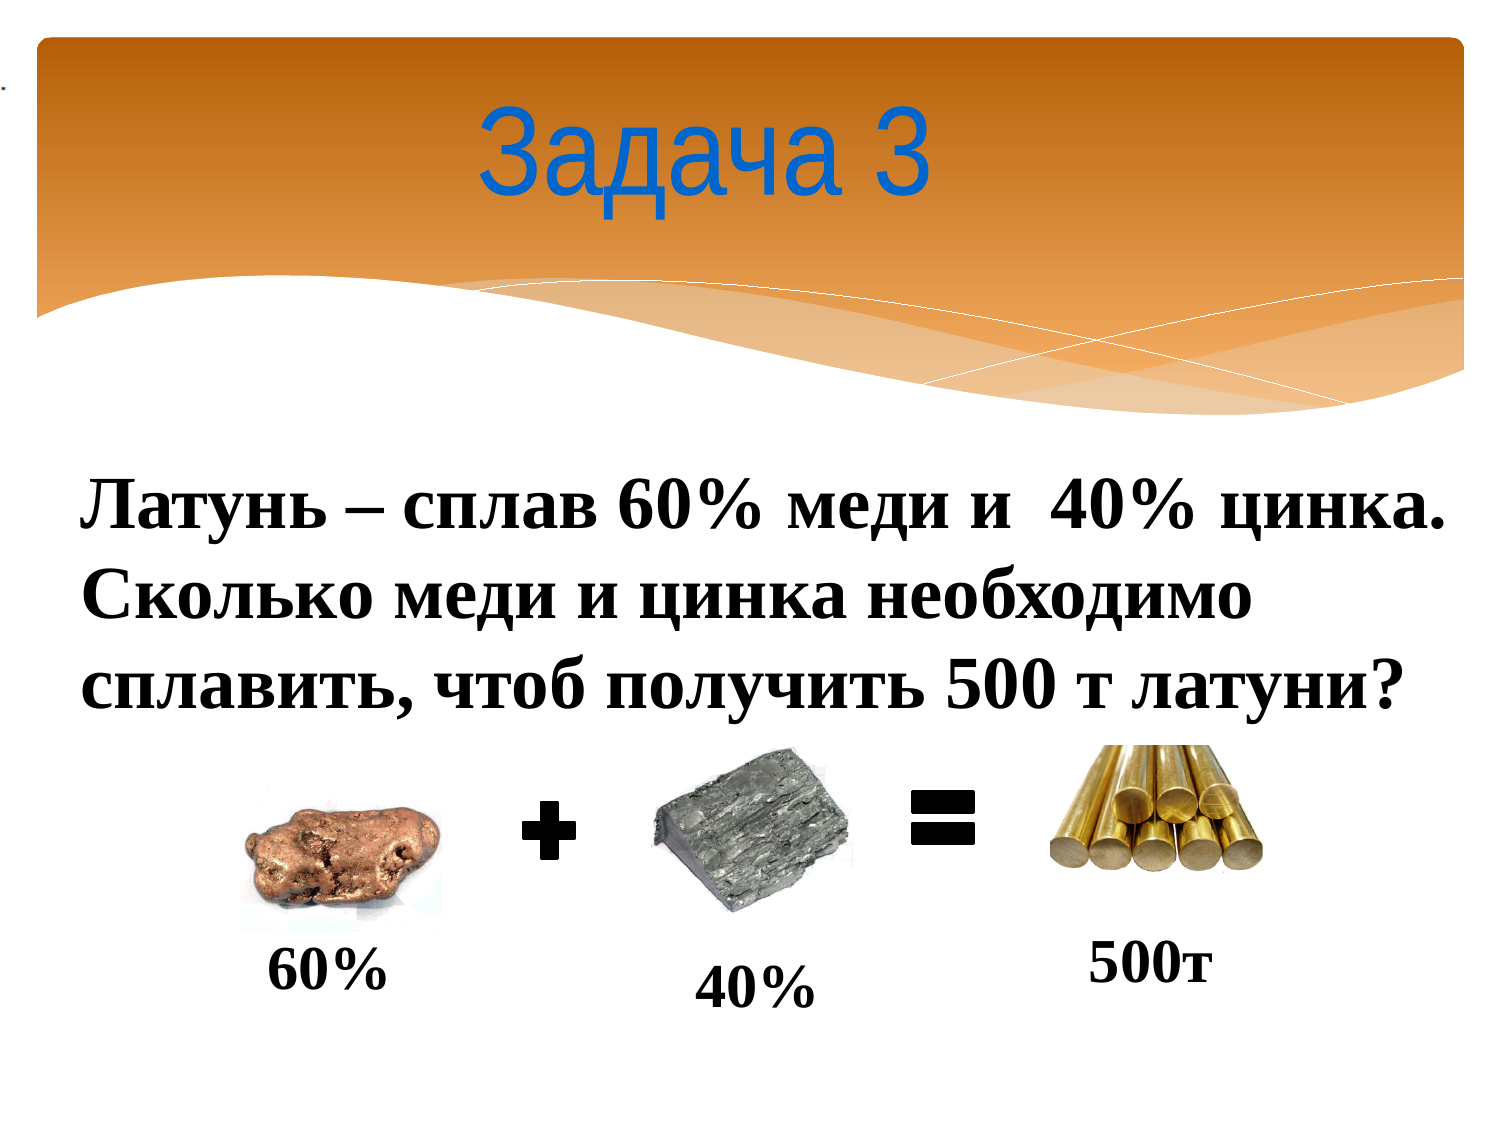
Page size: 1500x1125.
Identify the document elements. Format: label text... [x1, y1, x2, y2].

text_box Латунь – сплав 60% меди и 40% цинка. Сколько меди и цинка необходимо сплавить, чтоб получить 500 т латуни? [65, 446, 1485, 881]
text_box 40% [680, 937, 870, 1028]
text_box 60% [252, 941, 442, 1009]
text_box [911, 790, 975, 814]
picture [240, 781, 442, 933]
picture [0, 74, 7, 107]
text_box 500т [1074, 912, 1263, 1003]
picture [1049, 745, 1263, 887]
picture [651, 745, 853, 916]
text_box [522, 801, 576, 860]
text_box [911, 822, 975, 845]
